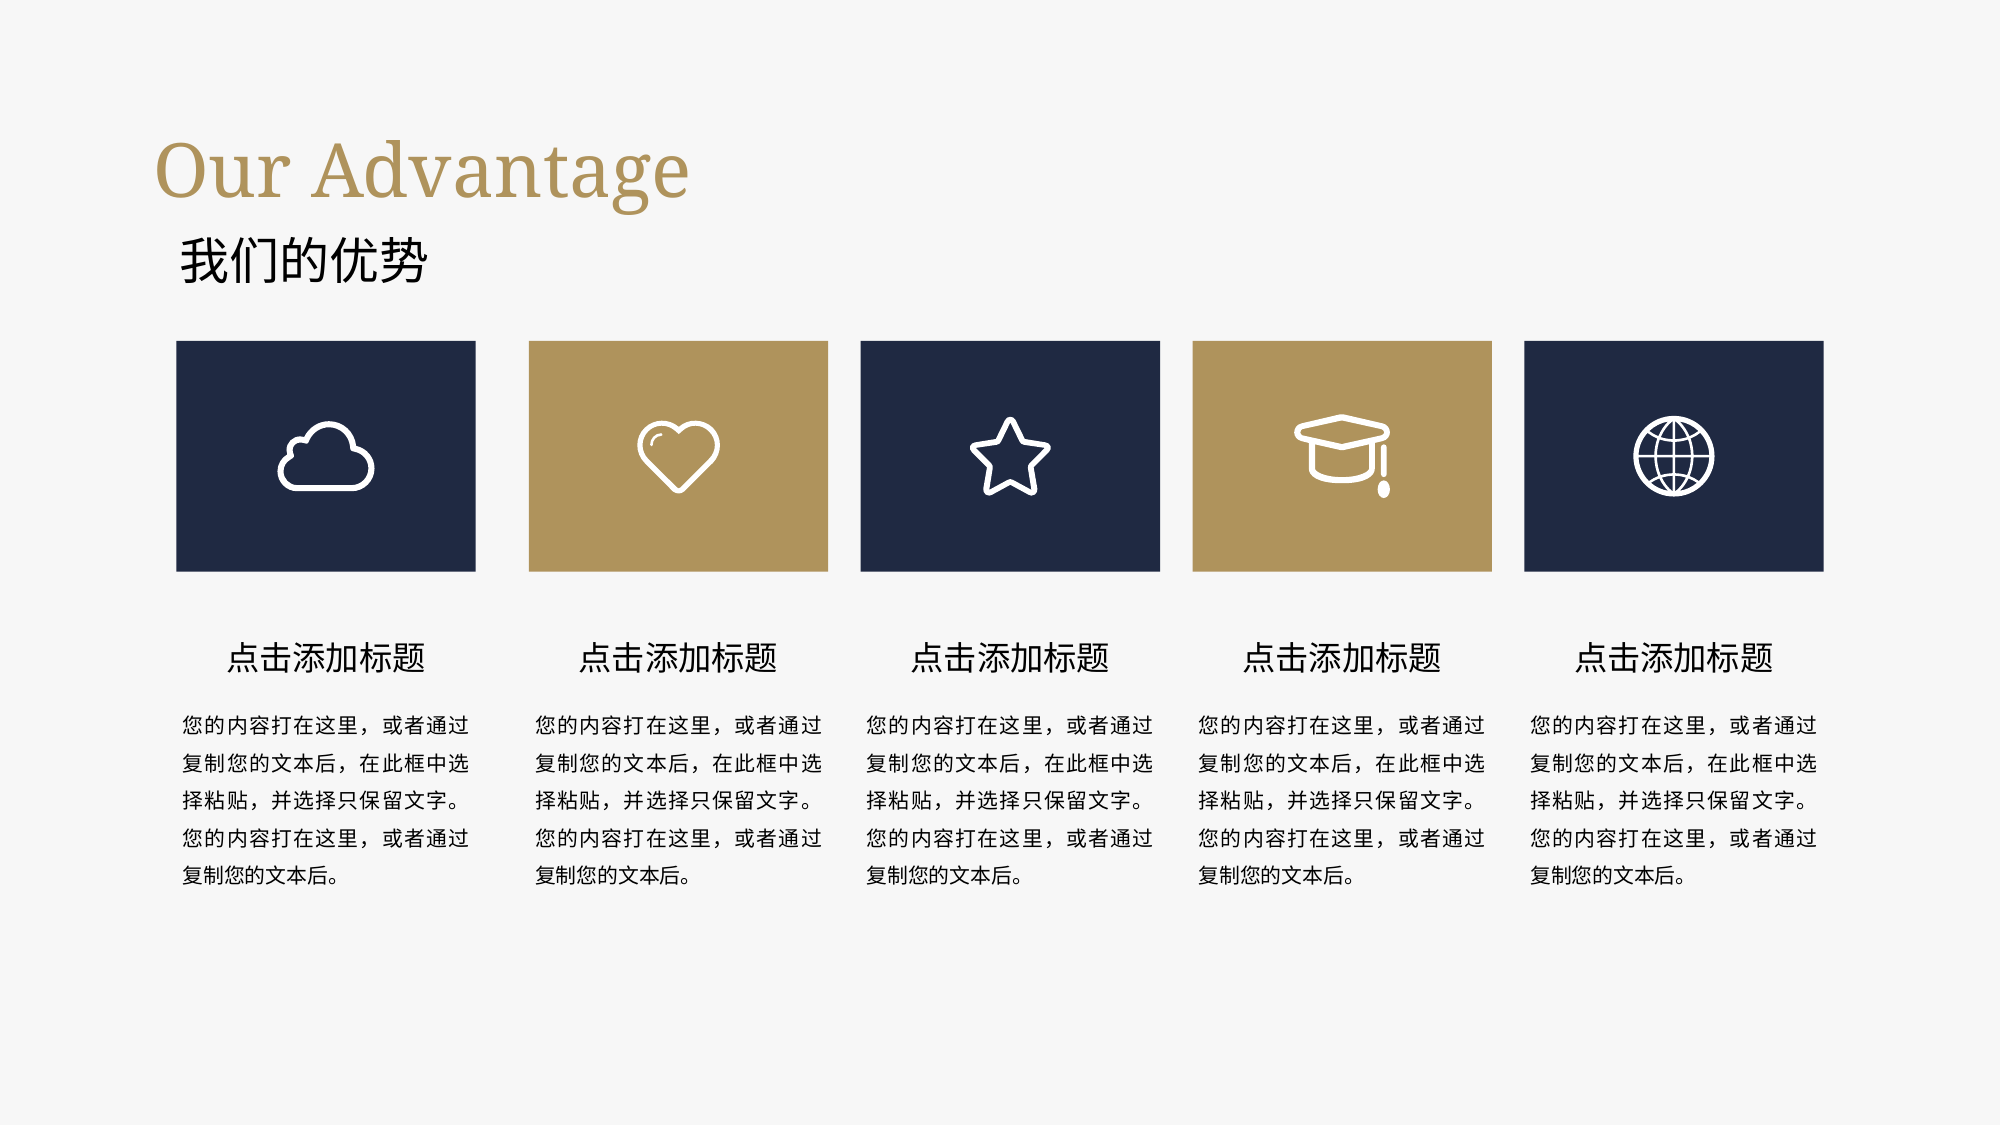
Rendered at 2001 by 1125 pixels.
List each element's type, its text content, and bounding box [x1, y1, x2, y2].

text_box [1191, 340, 1493, 573]
text_box 您的内容打在这里，或者通过复制您的文本后，在此框中选择粘贴，并选择只保留文字。您的内容打在这里，或者通过复制您的文本后。 [1183, 692, 1501, 896]
text_box 您的内容打在这里，或者通过复制您的文本后，在此框中选择粘贴，并选择只保留文字。您的内容打在这里，或者通过复制您的文本后。 [852, 692, 1169, 896]
text_box [276, 420, 376, 493]
text_box 您的内容打在这里，或者通过复制您的文本后，在此框中选择粘贴，并选择只保留文字。您的内容打在这里，或者通过复制您的文本后。 [1515, 692, 1832, 896]
text_box [860, 340, 1161, 573]
text_box [528, 340, 829, 573]
text_box 您的内容打在这里，或者通过复制您的文本后，在此框中选择粘贴，并选择只保留文字。您的内容打在这里，或者通过复制您的文本后。 [520, 692, 837, 896]
text_box 点击添加标题 [211, 629, 441, 685]
text_box 您的内容打在这里，或者通过复制您的文本后，在此框中选择粘贴，并选择只保留文字。您的内容打在这里，或者通过复制您的文本后。 [167, 692, 485, 896]
text_box [636, 419, 721, 495]
text_box Our Advantage [138, 115, 708, 221]
text_box 点击添加标题 [895, 629, 1125, 685]
text_box [1523, 340, 1825, 573]
text_box [1632, 414, 1716, 498]
text_box 点击添加标题 [563, 629, 794, 685]
text_box 我们的优势 [165, 221, 445, 297]
text_box 点击添加标题 [1559, 629, 1789, 685]
text_box [969, 415, 1052, 497]
text_box [175, 340, 477, 573]
text_box 点击添加标题 [1227, 629, 1457, 685]
text_box [1293, 413, 1391, 500]
